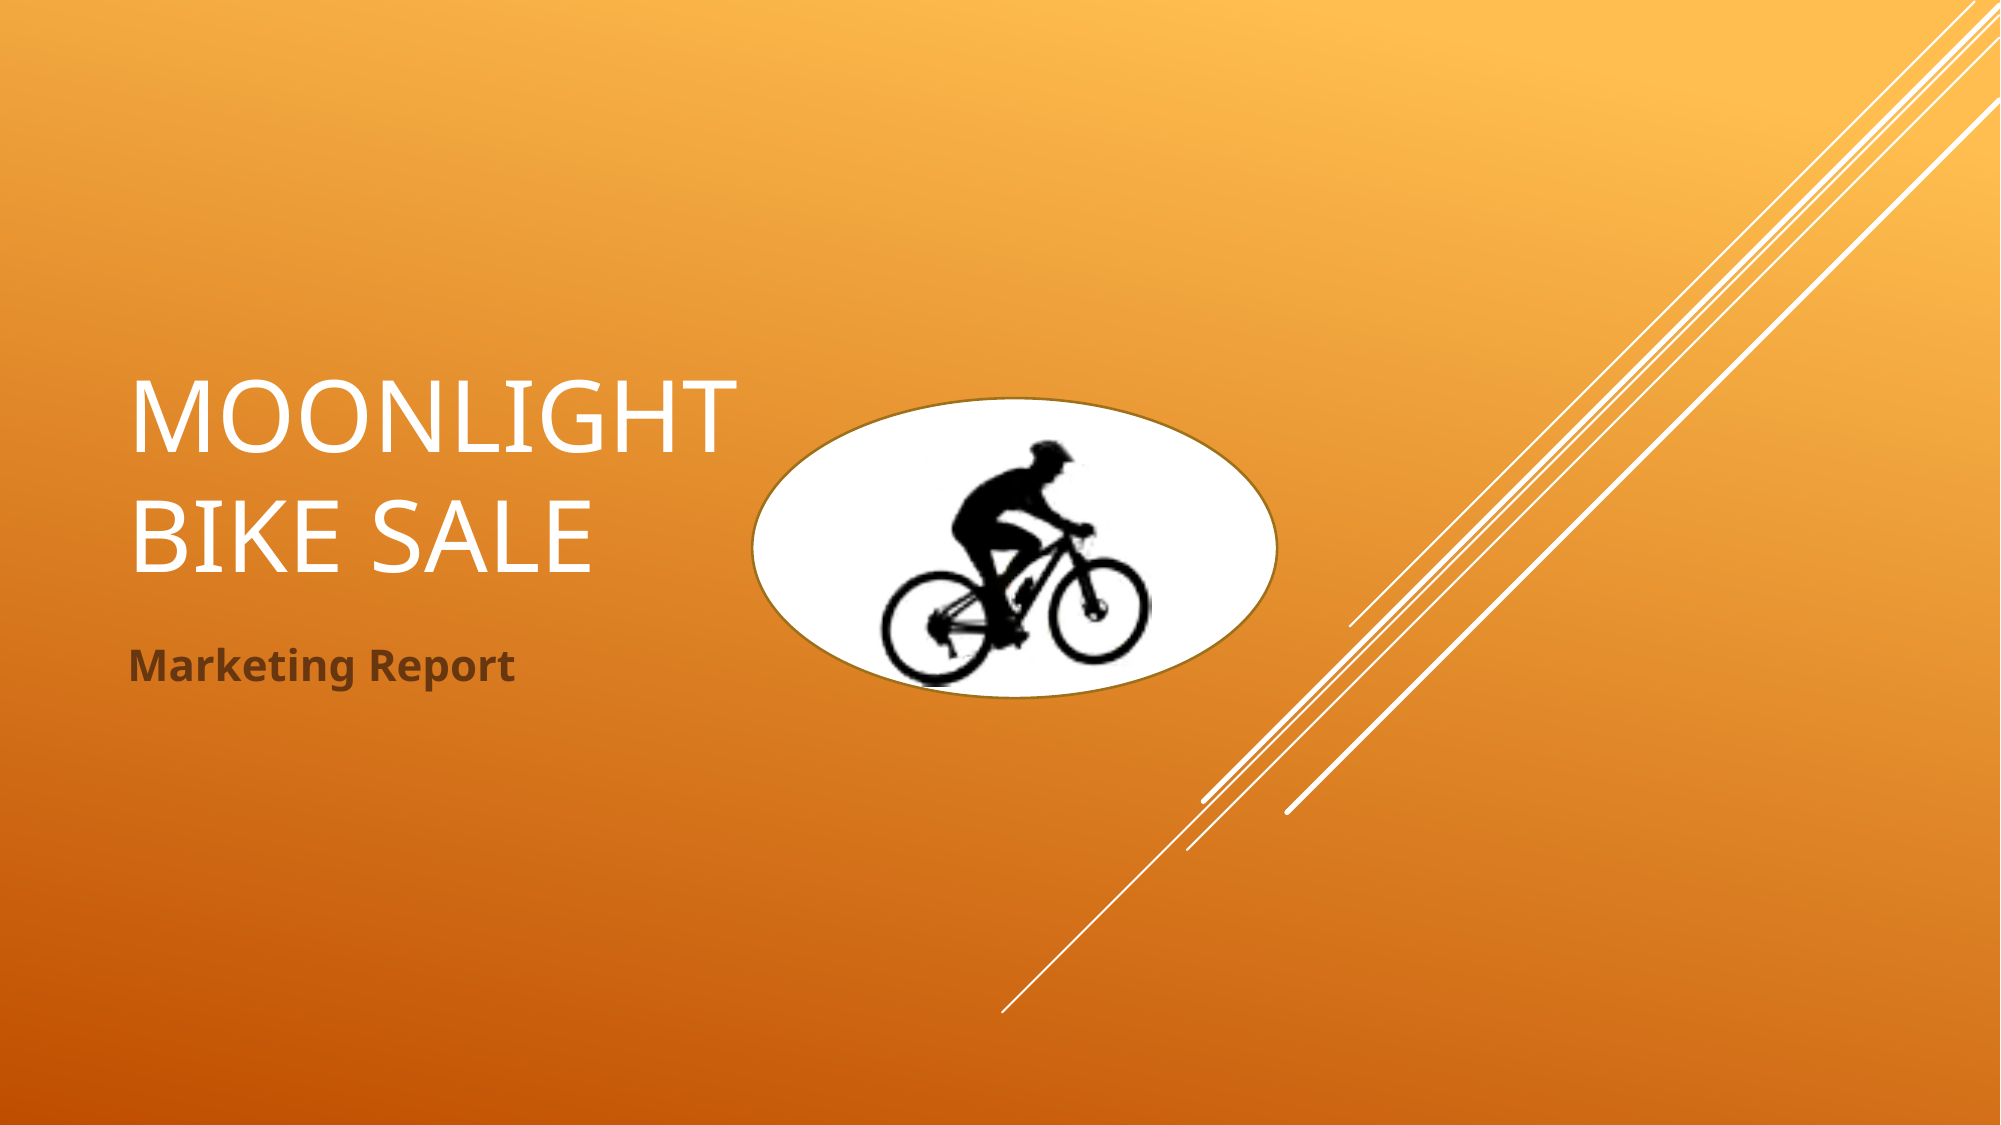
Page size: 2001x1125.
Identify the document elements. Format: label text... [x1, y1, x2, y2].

picture [877, 438, 1153, 687]
text_box [909, 687, 1120, 700]
text_box [750, 396, 1279, 678]
subtitle Marketing Report [112, 630, 1163, 950]
title Moonlight Bike Sale [112, 112, 1425, 600]
